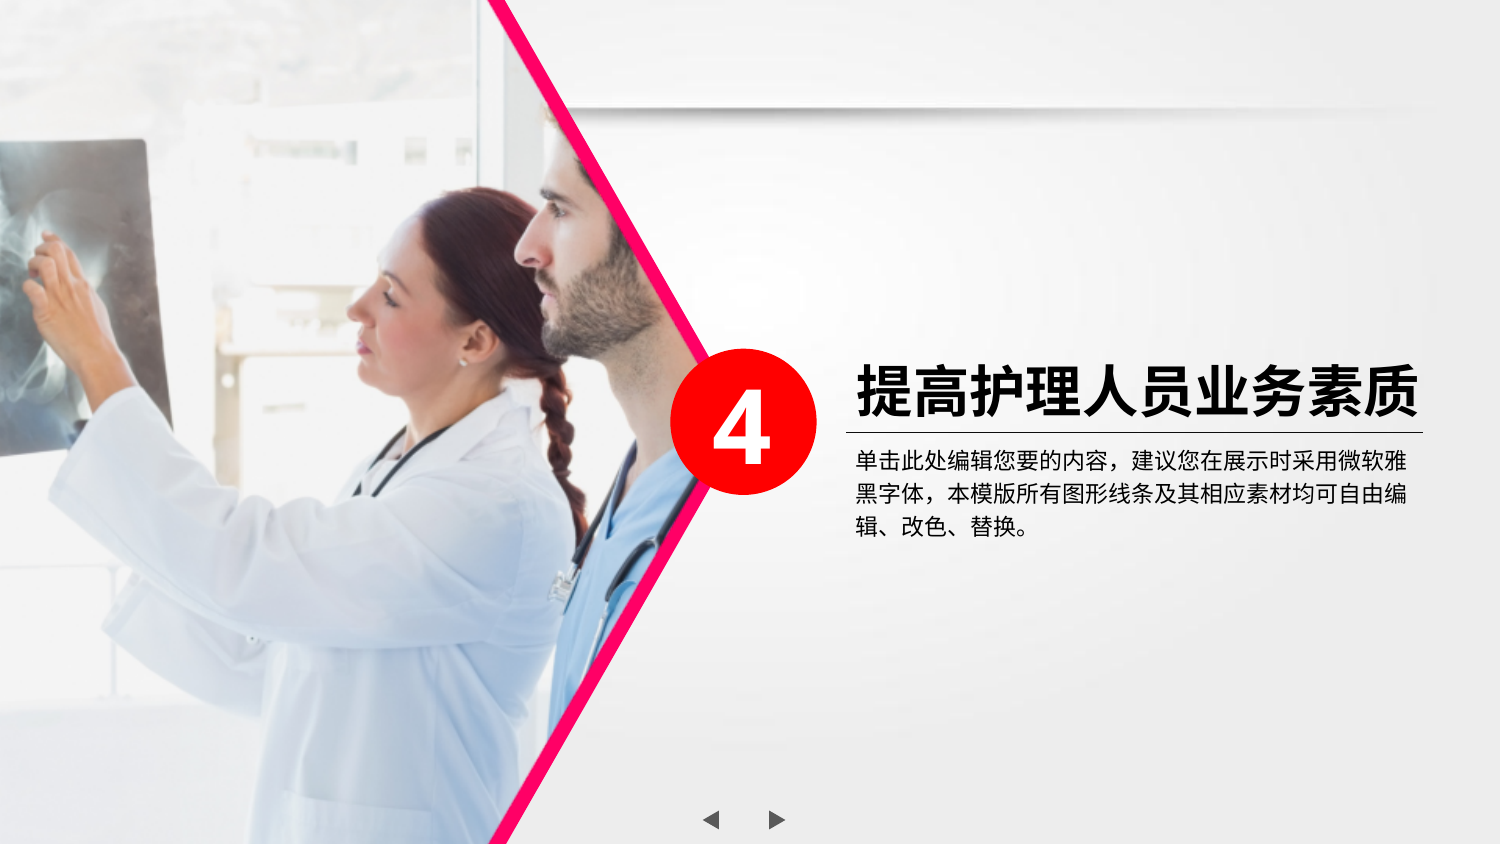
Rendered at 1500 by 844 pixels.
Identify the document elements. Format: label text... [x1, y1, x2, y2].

text_box 4 [735, 354, 800, 491]
text_box 单击此处编辑您要的内容，建议您在展示时采用微软雅黑字体，本模版所有图形线条及其相应素材均可自由编辑、改色、替换。 [855, 441, 1429, 541]
text_box [800, 375, 817, 469]
picture [0, 0, 1500, 844]
text_box [735, 348, 771, 354]
text_box 提高护理人员业务素质 [845, 351, 1431, 430]
text_box [735, 491, 768, 495]
